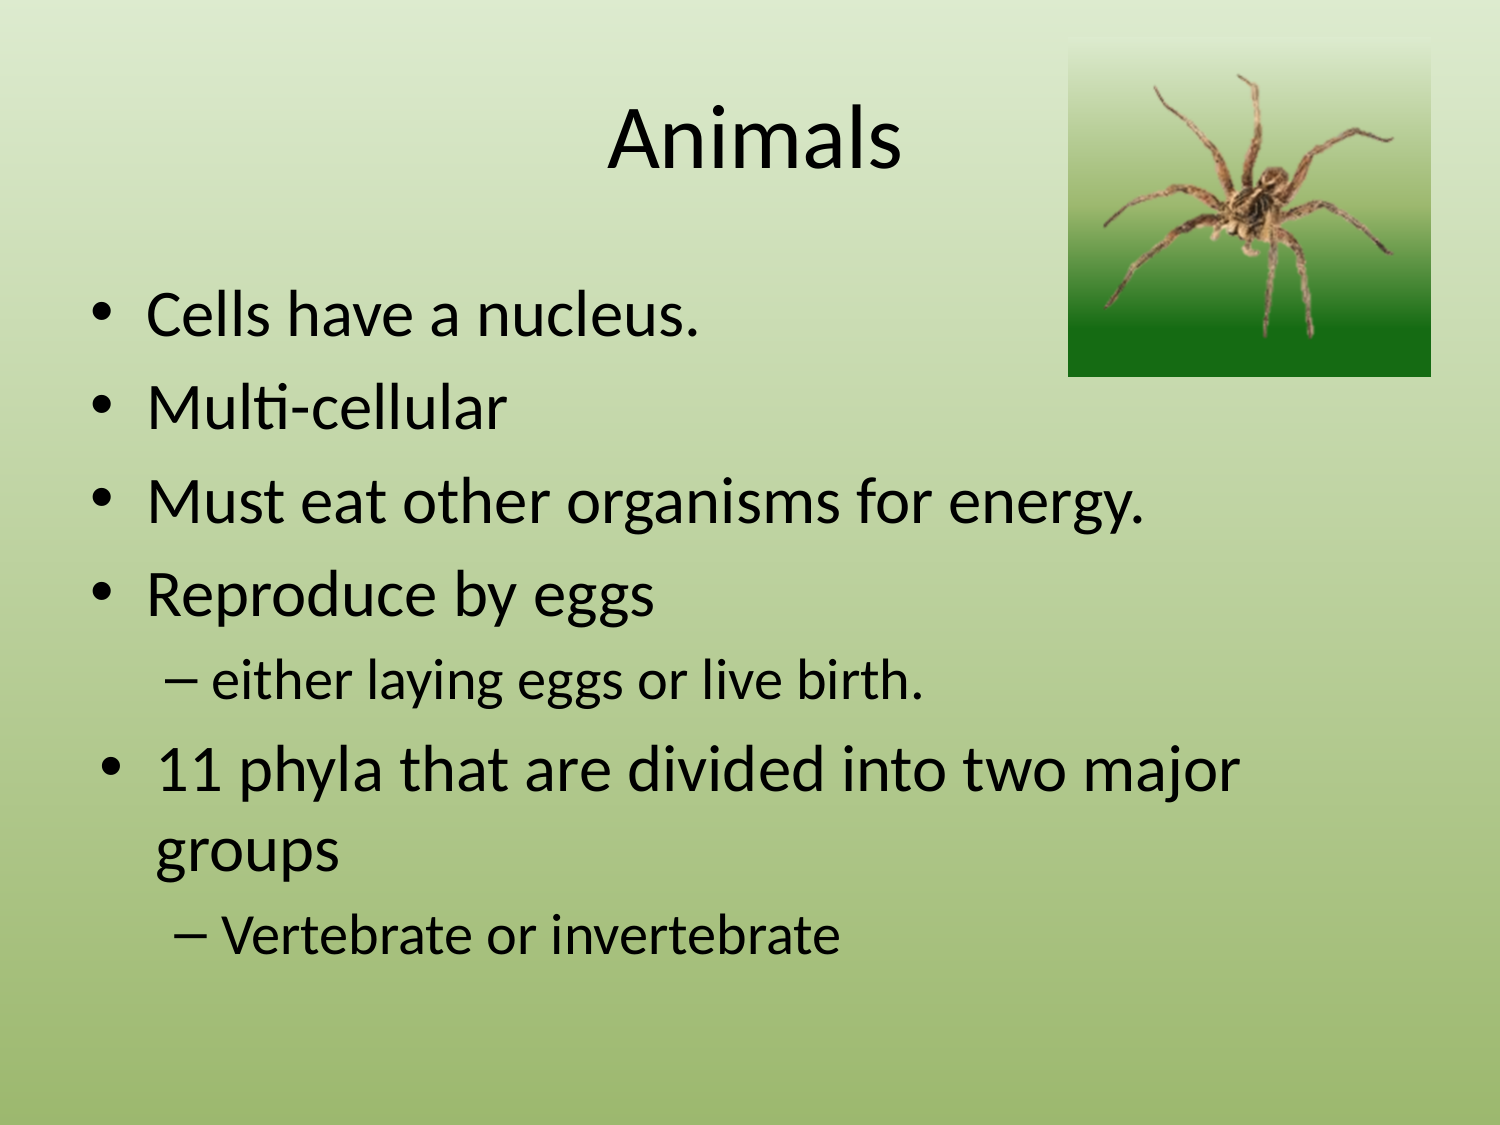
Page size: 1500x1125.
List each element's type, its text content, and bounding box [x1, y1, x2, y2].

title Animals [80, 38, 1064, 226]
list Cells have a nucleus. Multi-cellular Must eat other organisms for energy. Reproduce by eggs either laying eggs or live birth. 11 phyla that are divided into two major groups Vertebrate or invertebrate [75, 262, 1425, 1005]
picture [1067, 37, 1431, 377]
